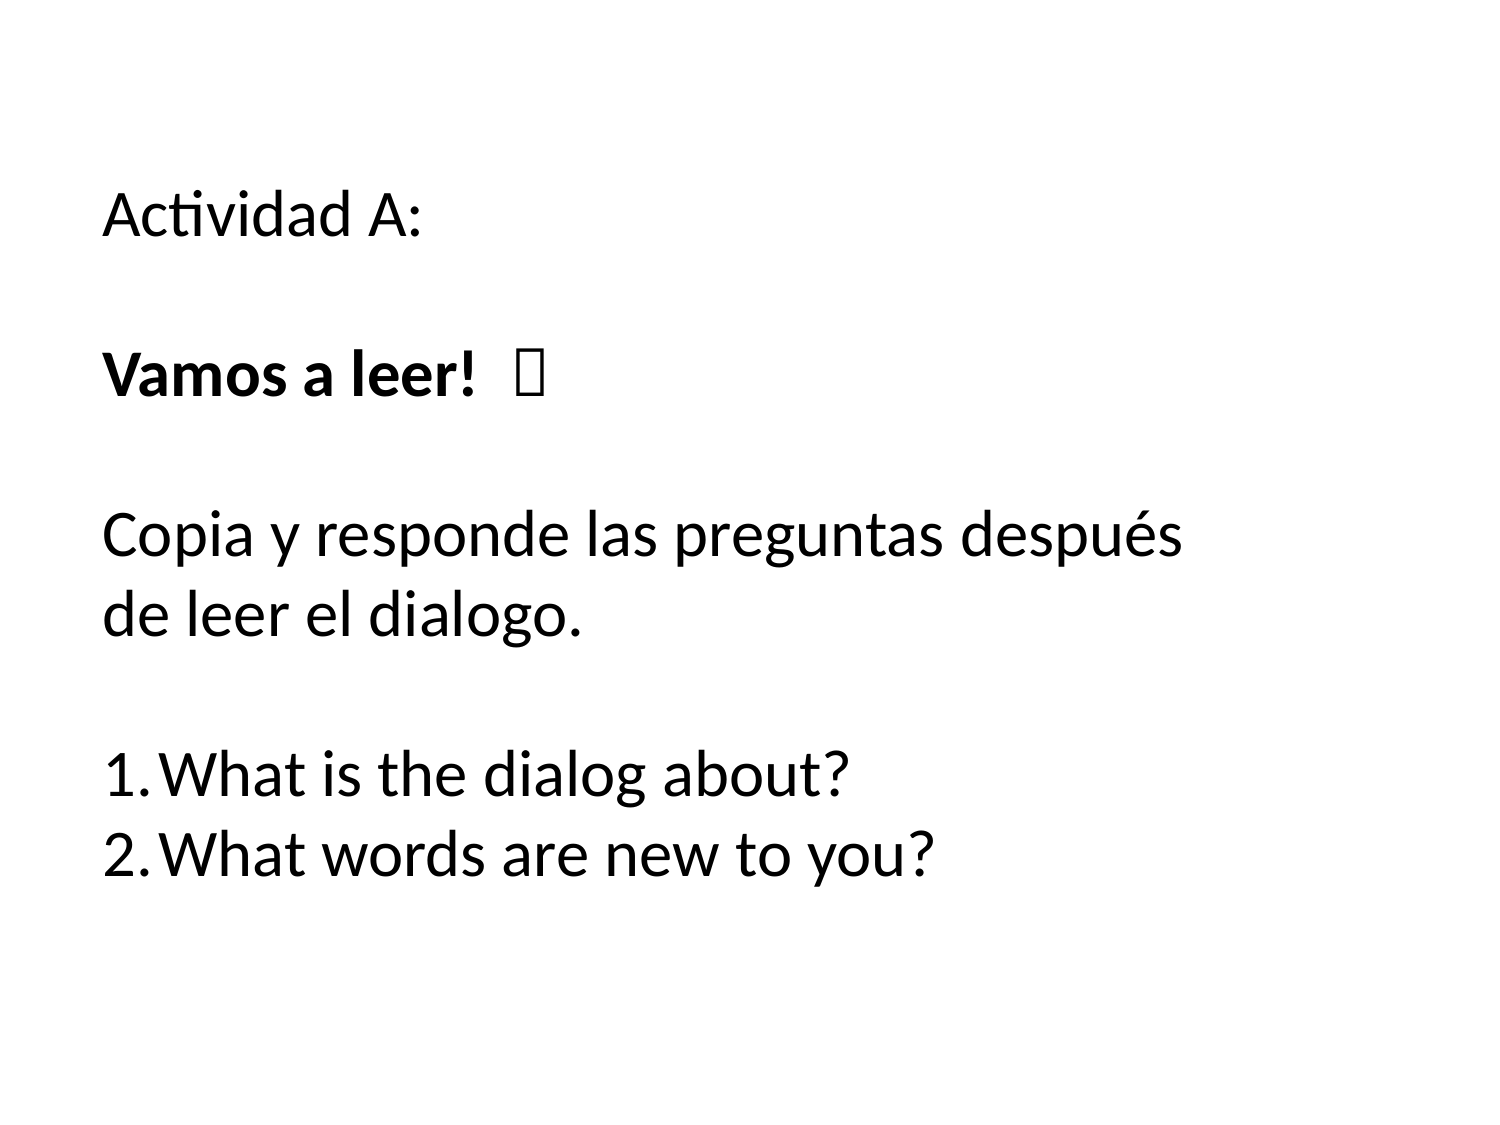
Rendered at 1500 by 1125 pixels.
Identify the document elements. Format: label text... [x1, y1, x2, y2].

text_box Actividad A: Vamos a leer!  Copia y responde las preguntas después de leer el dialogo. What is the dialog about? What words are new to you? [87, 162, 1225, 942]
